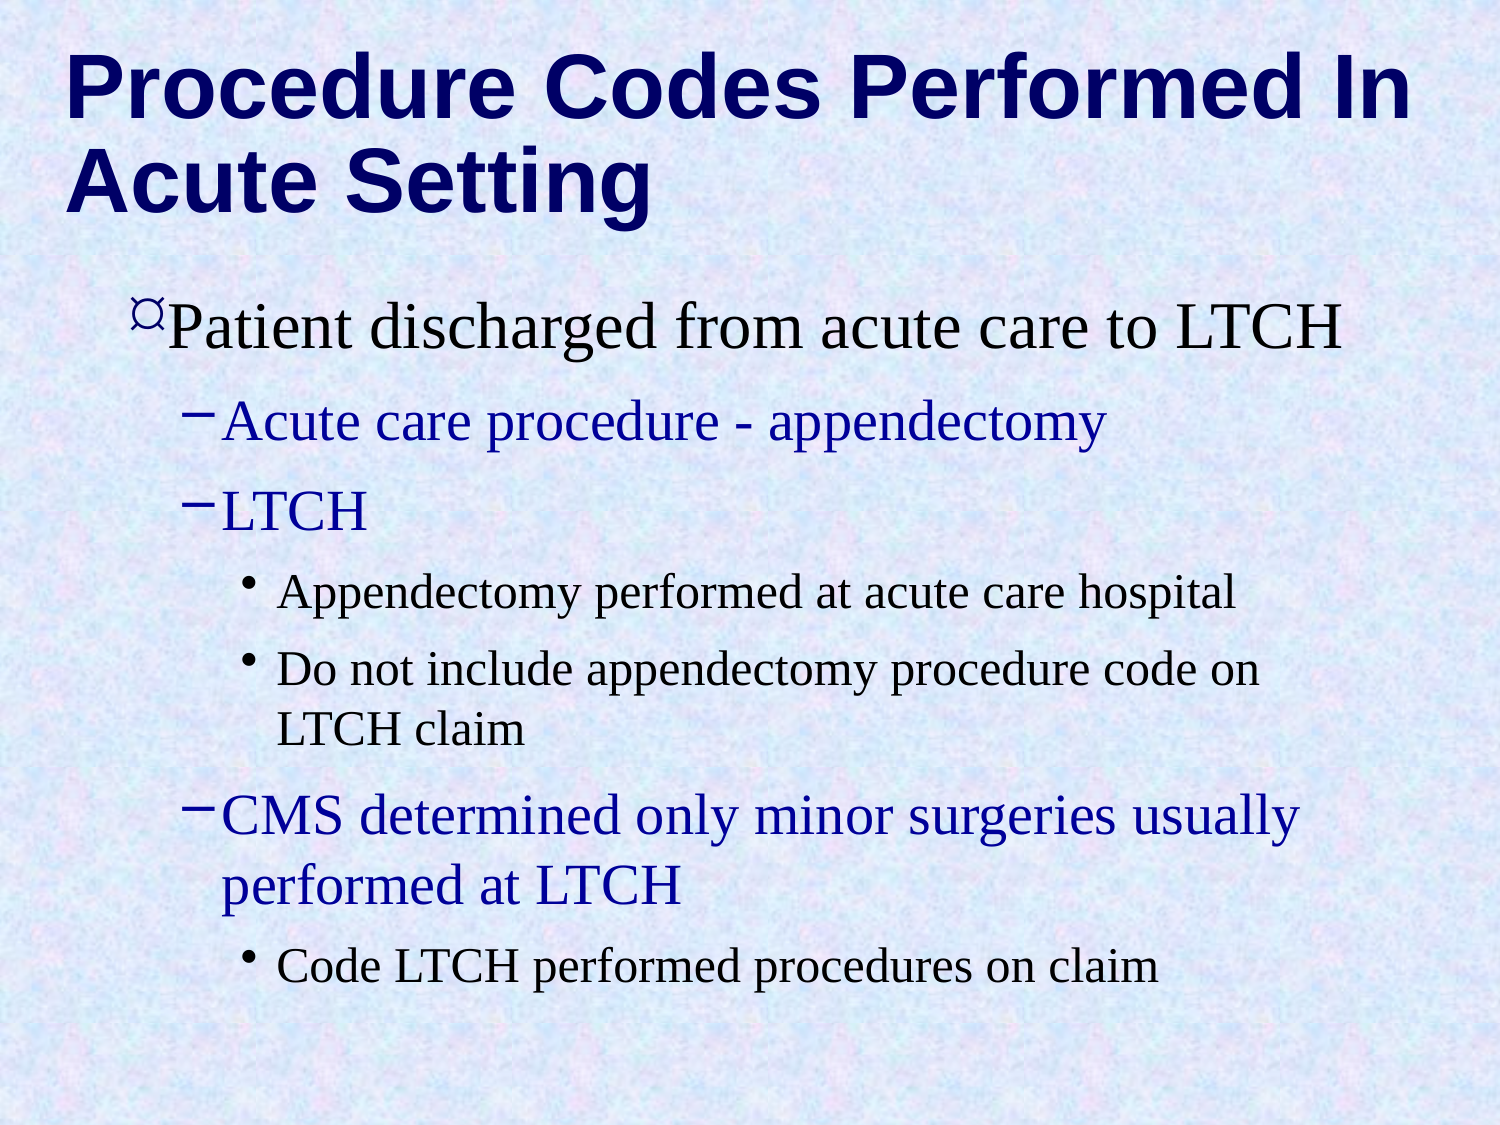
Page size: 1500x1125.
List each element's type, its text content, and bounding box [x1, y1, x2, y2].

title Procedure Codes Performed In Acute Setting [50, 37, 1450, 238]
list Patient discharged from acute care to LTCH Acute care procedure - appendectomy LTCH Appendectomy performed at acute care hospital Do not include appendectomy procedure code on LTCH claim CMS determined only minor surgeries usually performed at LTCH Code LTCH performed procedures on claim [112, 275, 1375, 1050]
